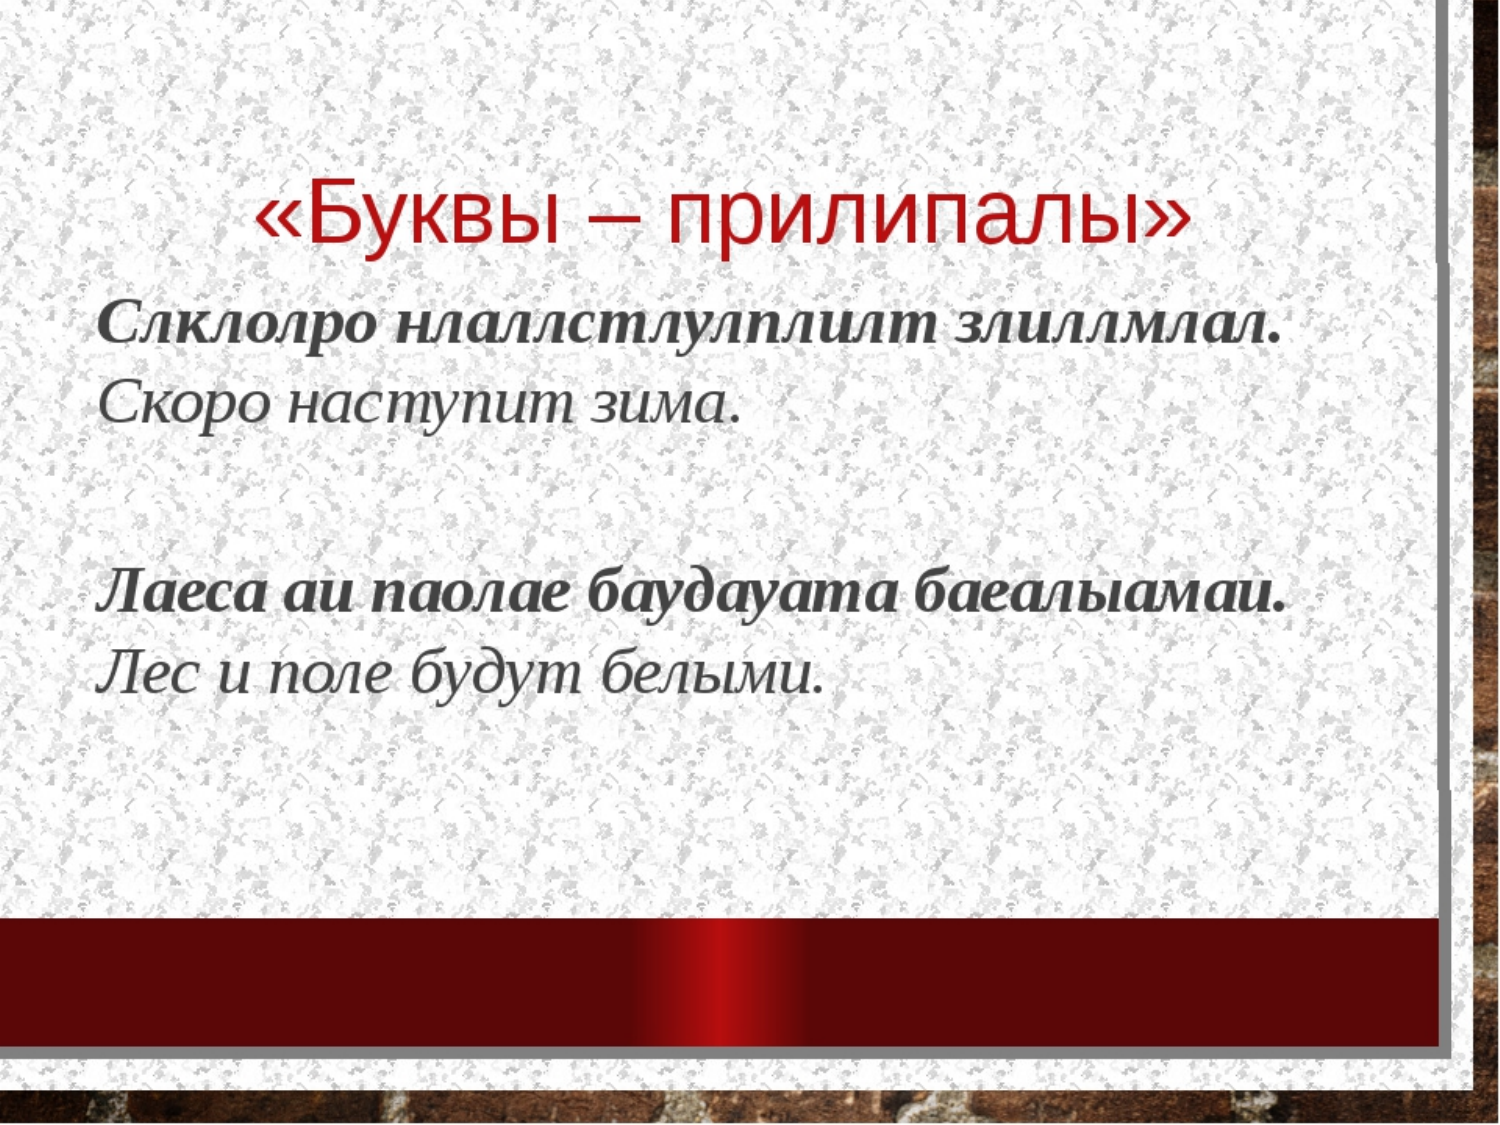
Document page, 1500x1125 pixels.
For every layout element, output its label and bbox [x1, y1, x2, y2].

list [0, 0, 1500, 1125]
